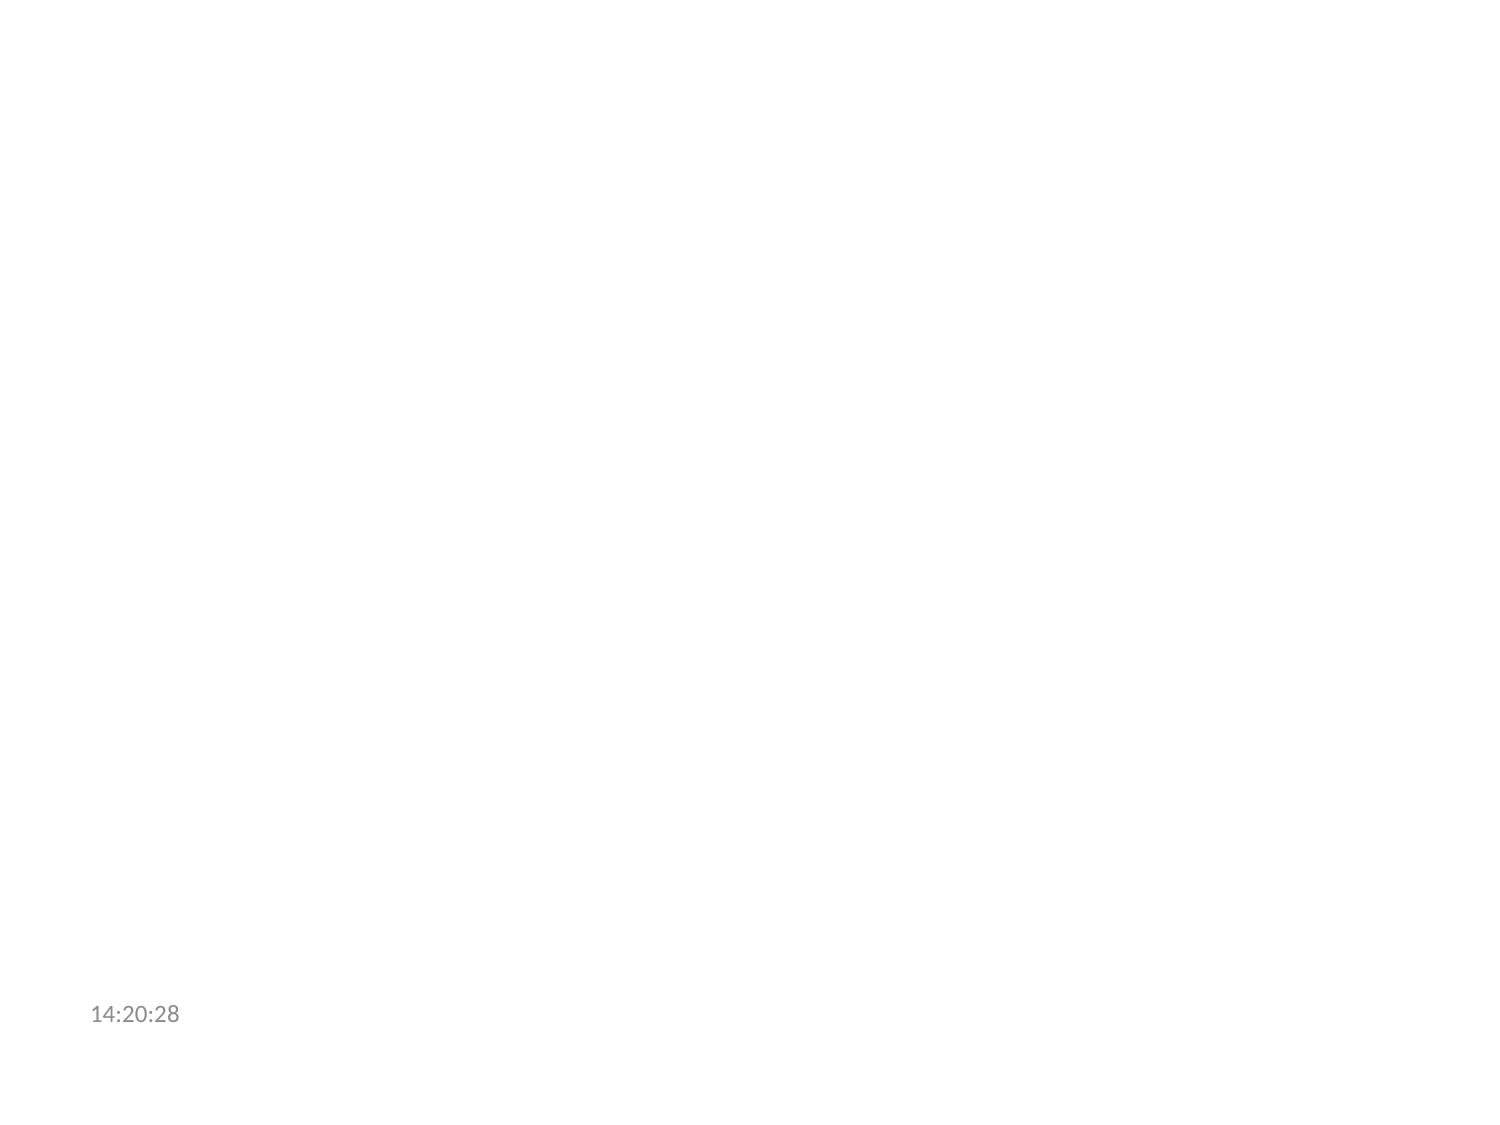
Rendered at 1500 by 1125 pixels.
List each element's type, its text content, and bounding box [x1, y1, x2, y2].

text_box 15:35:09 [75, 982, 425, 1043]
